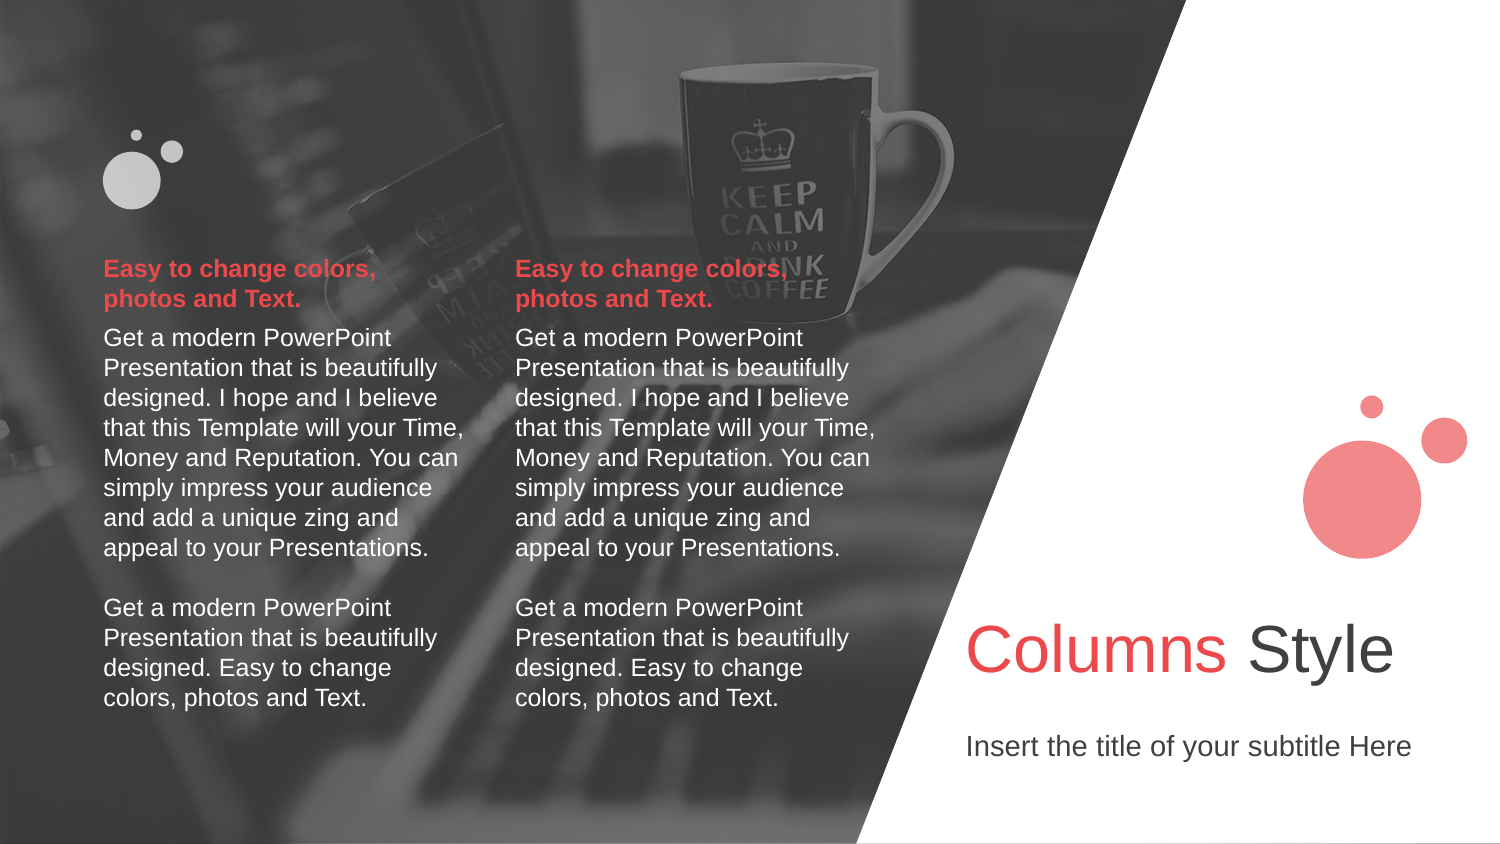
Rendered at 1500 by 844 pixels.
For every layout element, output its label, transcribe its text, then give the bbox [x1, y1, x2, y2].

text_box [88, 244, 481, 721]
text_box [102, 129, 184, 210]
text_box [1302, 395, 1468, 559]
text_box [499, 244, 892, 721]
list Columns Style [950, 599, 1500, 694]
list Insert the title of your subtitle Here [950, 721, 1500, 769]
